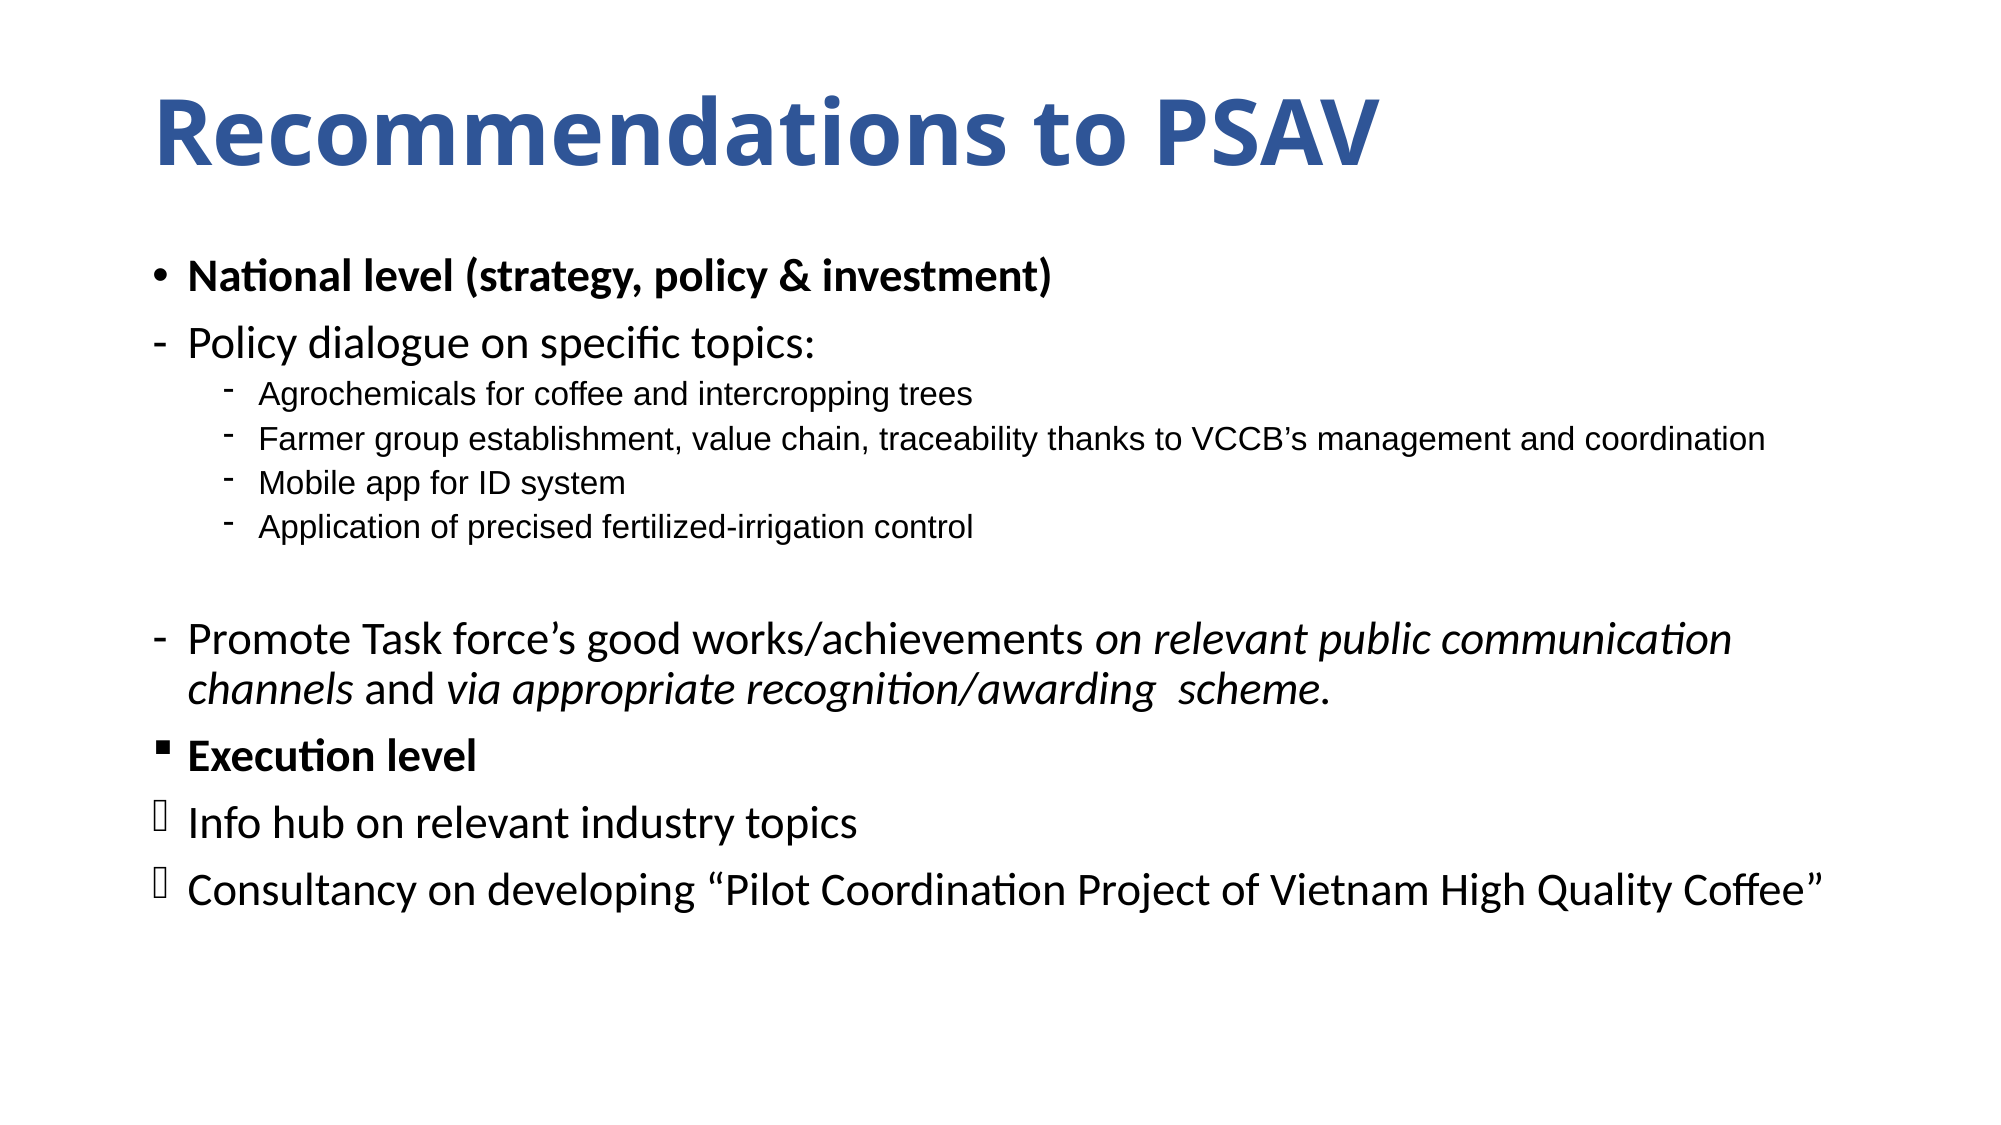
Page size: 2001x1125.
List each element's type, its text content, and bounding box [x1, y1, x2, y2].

list National level (strategy, policy & investment) Policy dialogue on specific topics: Agrochemicals for coffee and intercropping trees Farmer group establishment, value chain, traceability thanks to VCCB’s management and coordination Mobile app for ID system Application of precised fertilized-irrigation control Promote Task force’s good works/achievements on relevant public communication channels and via appropriate recognition/awarding scheme. Execution level Info hub on relevant industry topics Consultancy on developing “Pilot Coordination Project of Vietnam High Quality Coffee” [137, 244, 1863, 958]
title Recommendations to PSAV [137, 26, 1863, 244]
